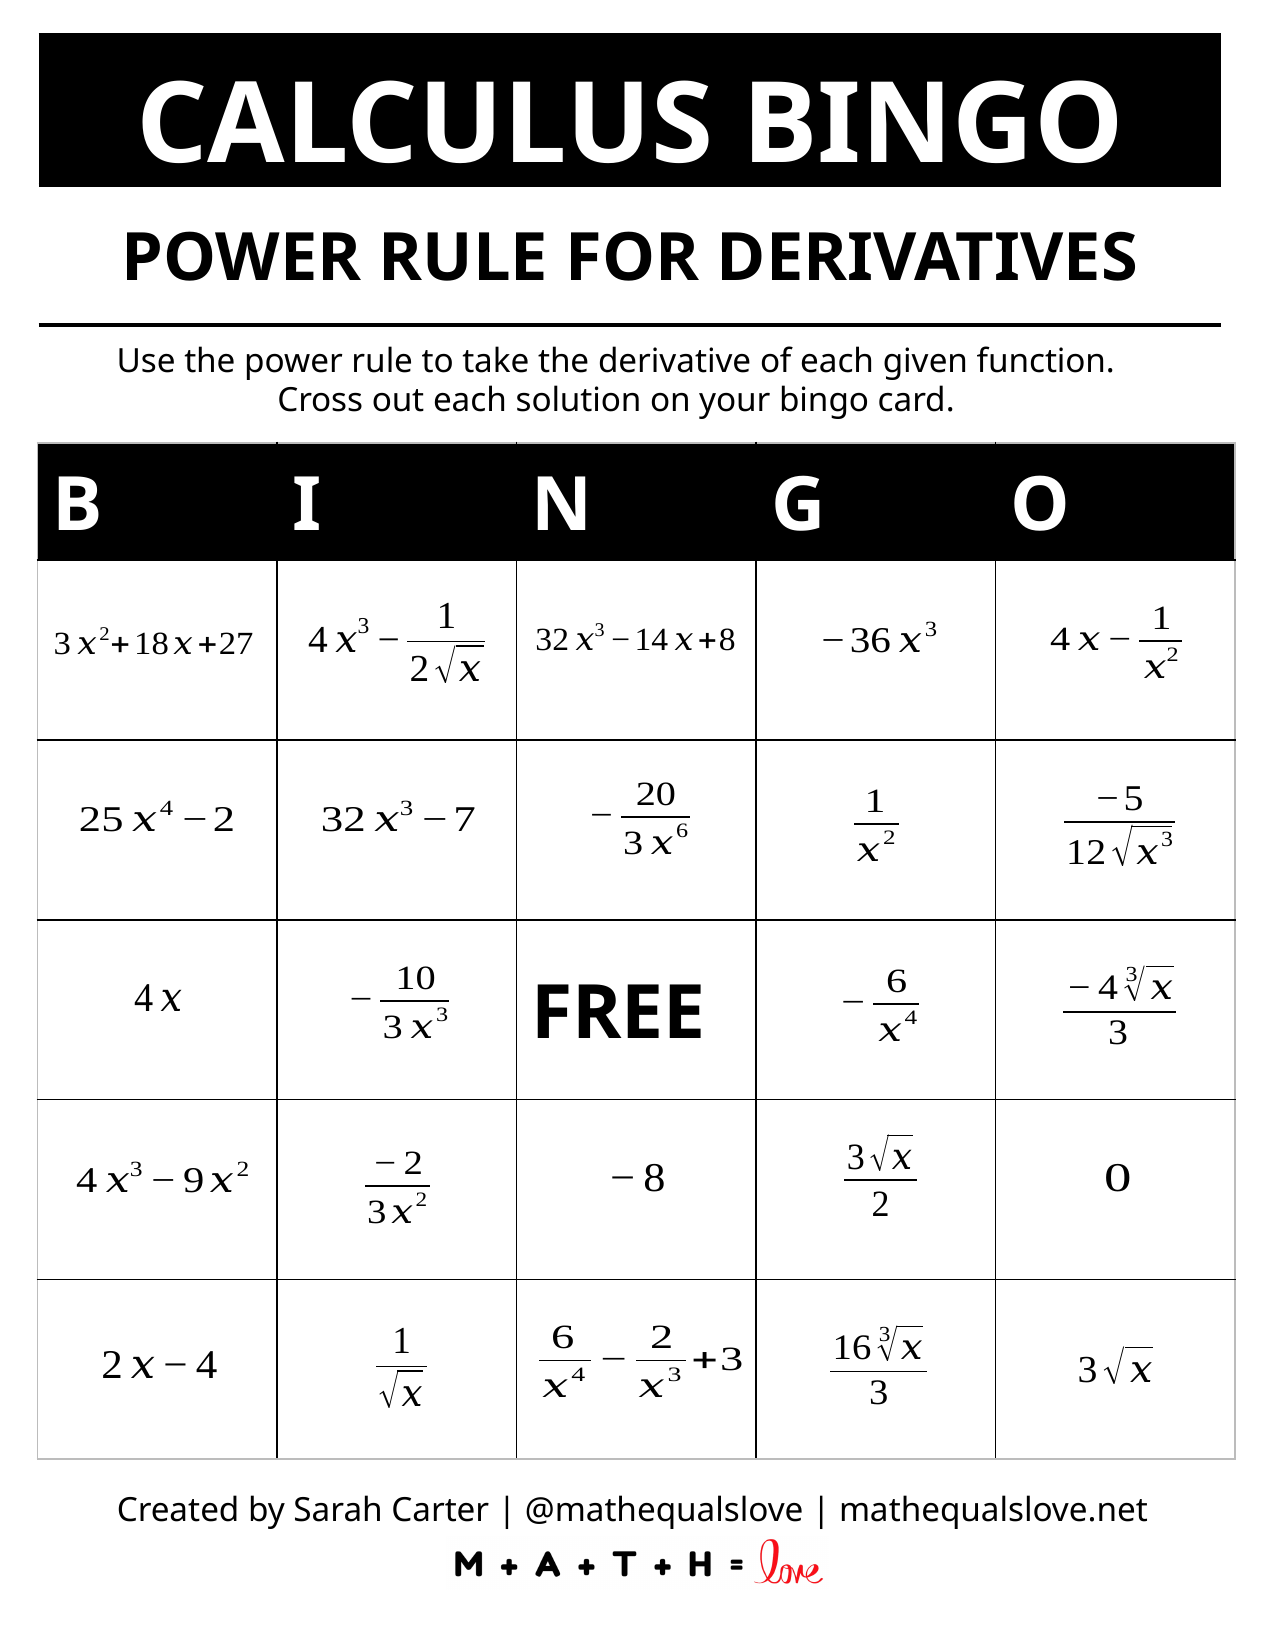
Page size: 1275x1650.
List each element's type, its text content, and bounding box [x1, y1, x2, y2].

table_header I [278, 444, 516, 559]
text_box Created by Sarah Carter | @mathequalslove | mathequalslove.net [53, 1481, 1222, 1536]
table_cell [278, 921, 516, 1099]
table_cell [517, 561, 755, 739]
table_cell [278, 1280, 516, 1458]
table_cell [757, 1100, 995, 1279]
table_cell [278, 561, 516, 739]
table_header N [517, 444, 755, 559]
text_box Use the power rule to take the derivative of each given function. Cross out each solution on your bingo card. [28, 331, 1214, 426]
table_cell [996, 561, 1234, 739]
table_cell [757, 921, 995, 1099]
table_cell [757, 1280, 995, 1458]
table_cell [757, 561, 995, 739]
table_cell [278, 741, 516, 919]
table_cell [996, 1100, 1234, 1279]
table_cell [996, 921, 1234, 1099]
table_cell [517, 1280, 755, 1458]
table_header B [38, 444, 276, 559]
table_cell [38, 921, 276, 1099]
table_cell FREE [517, 921, 755, 1099]
table_cell [278, 1100, 516, 1279]
table_cell [38, 741, 276, 919]
table_cell [38, 1280, 276, 1458]
table_cell [38, 561, 276, 739]
table_header G [757, 444, 995, 559]
table_cell [38, 1100, 276, 1279]
table_cell POWER RULE FOR DERIVATIVES [39, 187, 1221, 323]
table_cell [517, 741, 755, 919]
table_header O [996, 444, 1234, 559]
table_cell [757, 741, 995, 919]
picture [446, 1536, 829, 1590]
table_cell [517, 1100, 755, 1279]
table_header CALCULUS BINGO [39, 36, 1221, 183]
table_cell [996, 741, 1234, 919]
table_cell [996, 1280, 1234, 1458]
